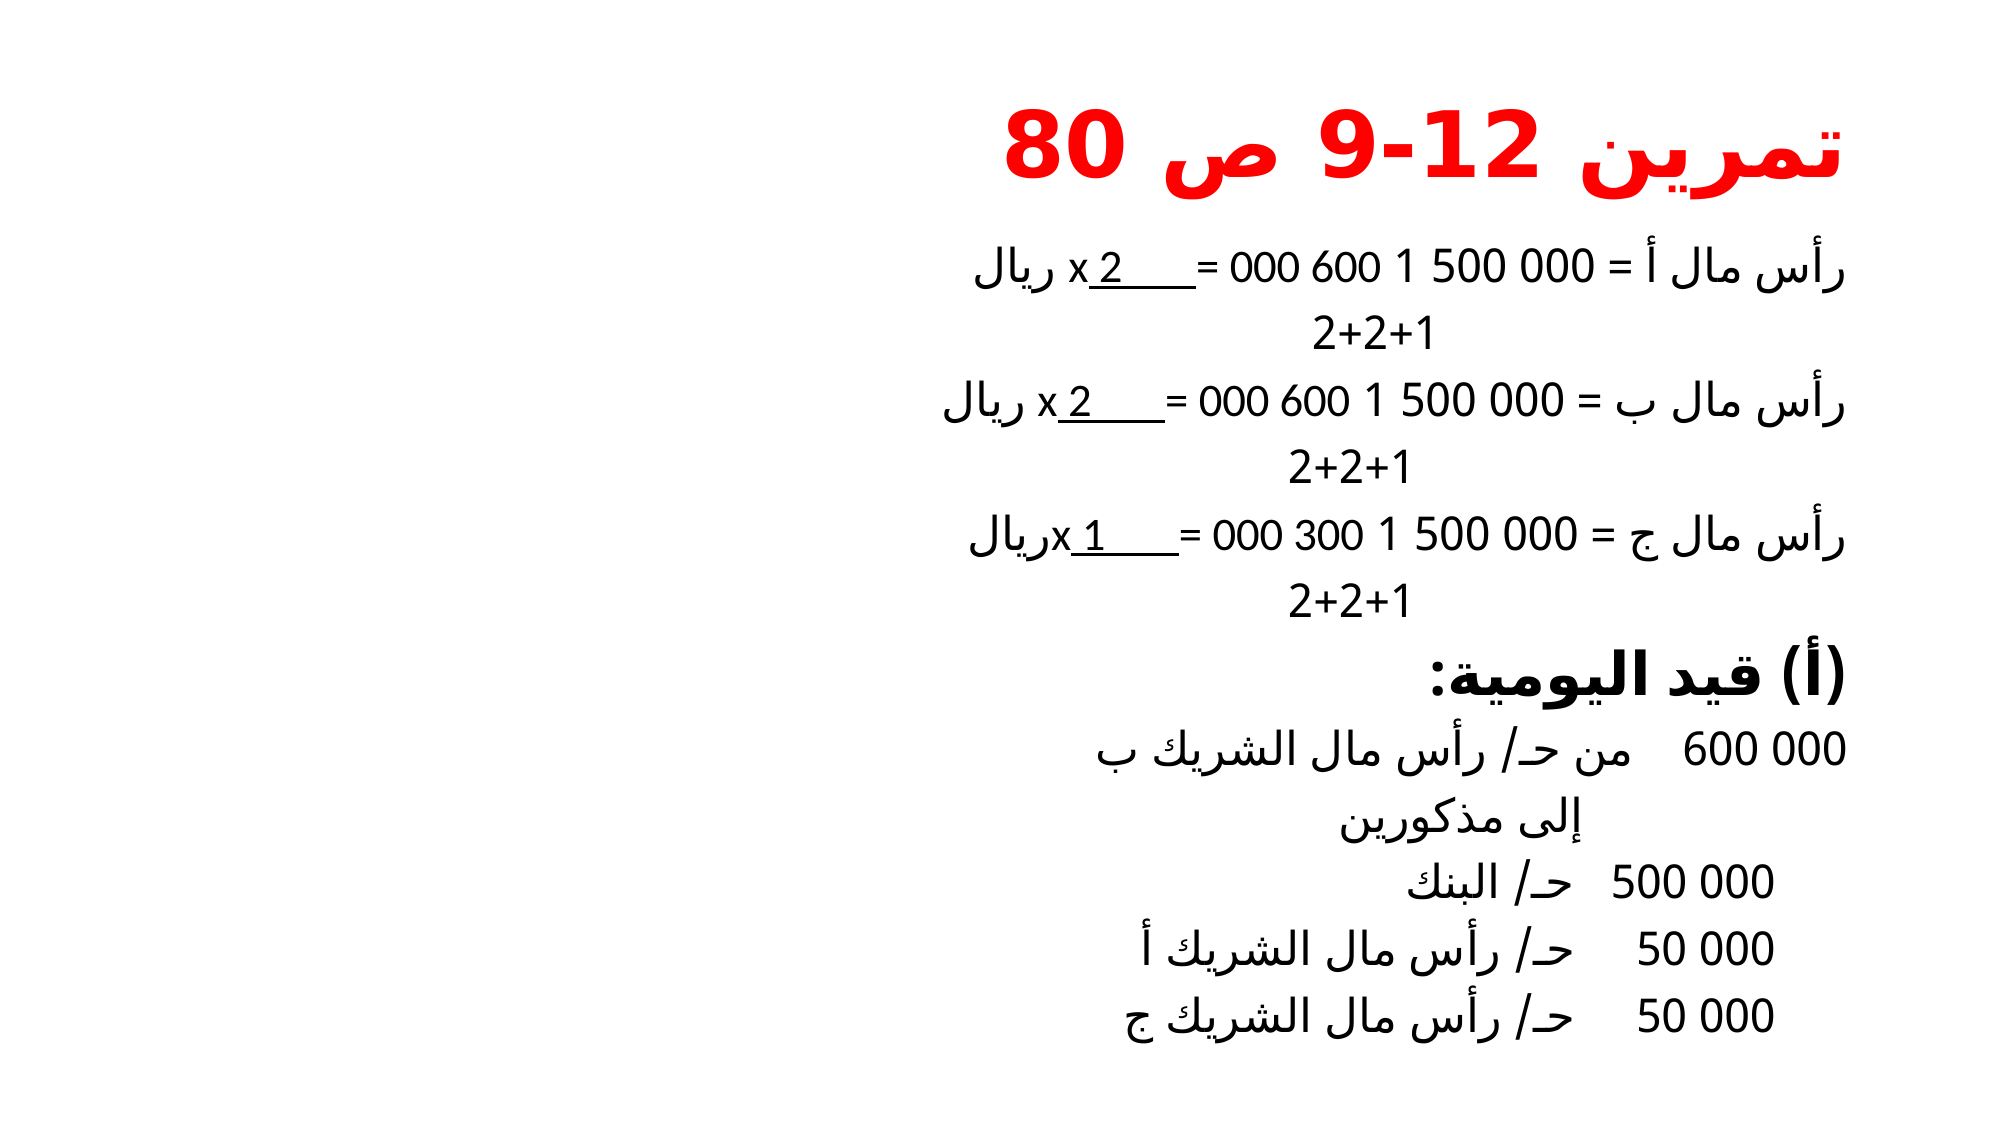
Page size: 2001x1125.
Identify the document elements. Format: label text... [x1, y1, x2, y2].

title تمرين 12-9 ص 80 [137, 59, 1863, 235]
list رأس مال أ = 000 500 1 x 2 = 000 600 ريال 2+2+1 رأس مال ب = 000 500 1 x 2 = 000 600 ريال 2+2+1 رأس مال ج = 000 500 1 x 1 = 000 300ريال 2+2+1 (أ) قيد اليومية: 000 600 من حـ/ رأس مال الشريك ب إلى مذكورين 000 500 حـ/ البنك 000 50 حـ/ رأس مال الشريك أ 000 50 حـ/ رأس مال الشريك ج [137, 235, 1863, 1055]
